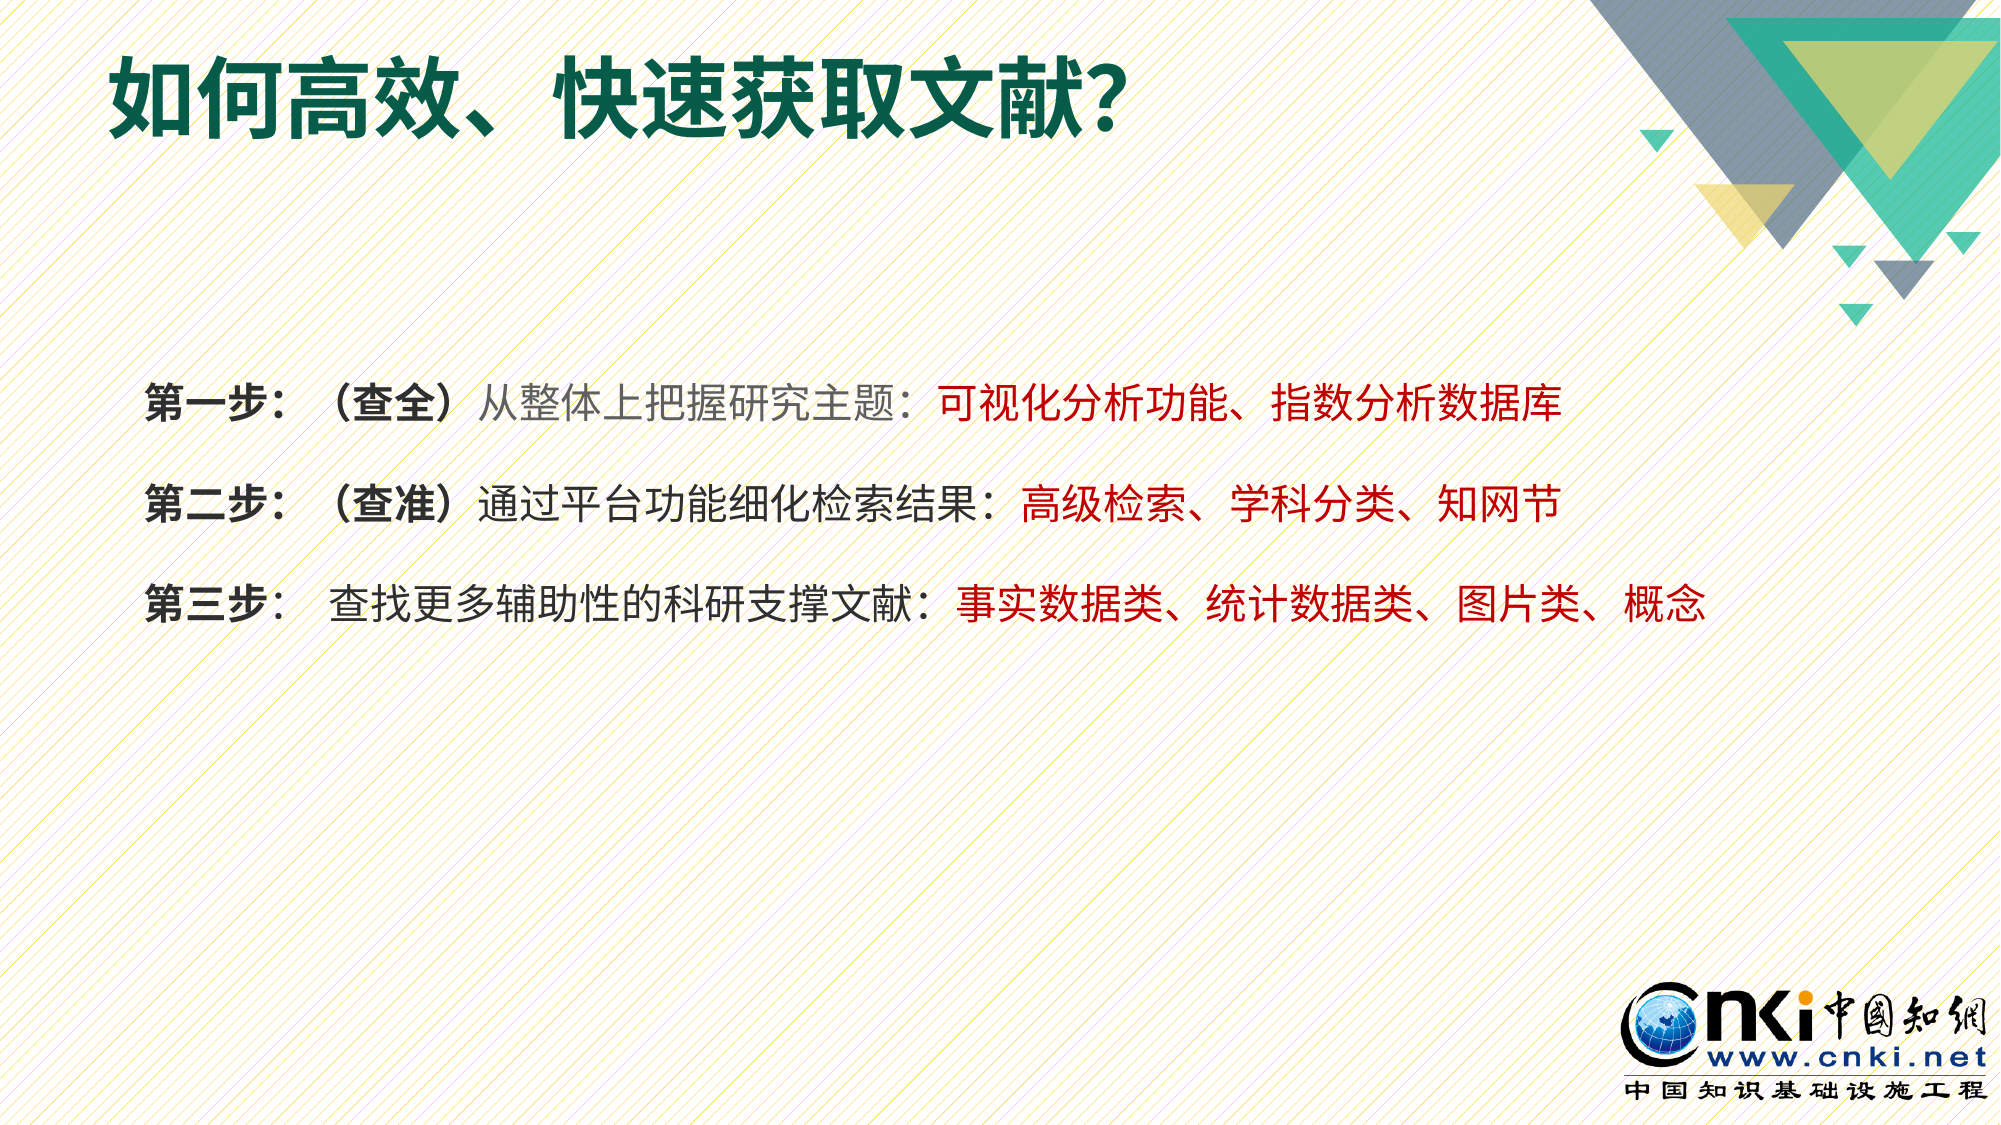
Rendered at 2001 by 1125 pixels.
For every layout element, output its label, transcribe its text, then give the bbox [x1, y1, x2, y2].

text_box 第一步：（查全）从整体上把握研究主题：可视化分析功能、指数分析数据库 第二步：（查准）通过平台功能细化检索结果：高级检索、学科分类、知网节 第三步： 查找更多辅助性的科研支撑文献：事实数据类、统计数据类、图片类、概念 [128, 369, 1816, 635]
title 如何高效、快速获取文献？ [91, 27, 1616, 159]
picture [1589, 958, 2001, 1125]
